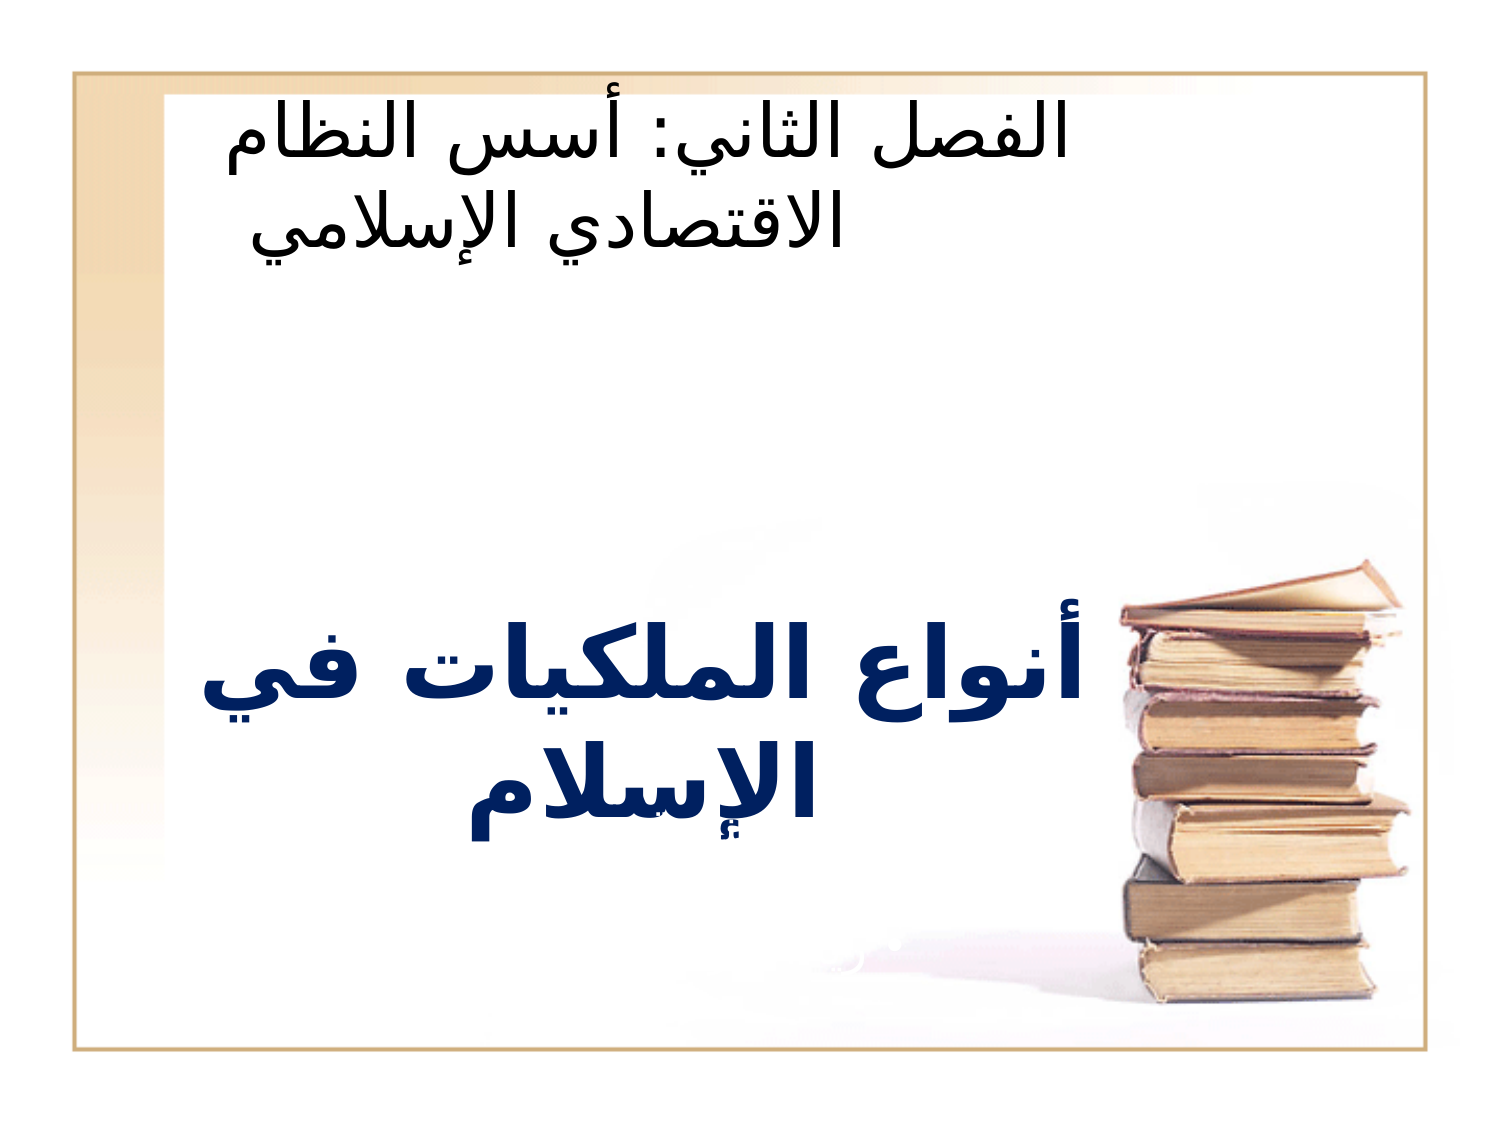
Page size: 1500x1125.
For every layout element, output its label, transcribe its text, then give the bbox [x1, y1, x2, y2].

text_box عهود صندوقه منيره ريا الحربي [372, 786, 1152, 982]
text_box أنواع الملكيات في الإسلام [182, 420, 1105, 846]
title الفصل الثاني: أسس النظام الاقتصادي الإسلامي [209, 112, 1373, 233]
picture [0, 0, 1500, 1125]
